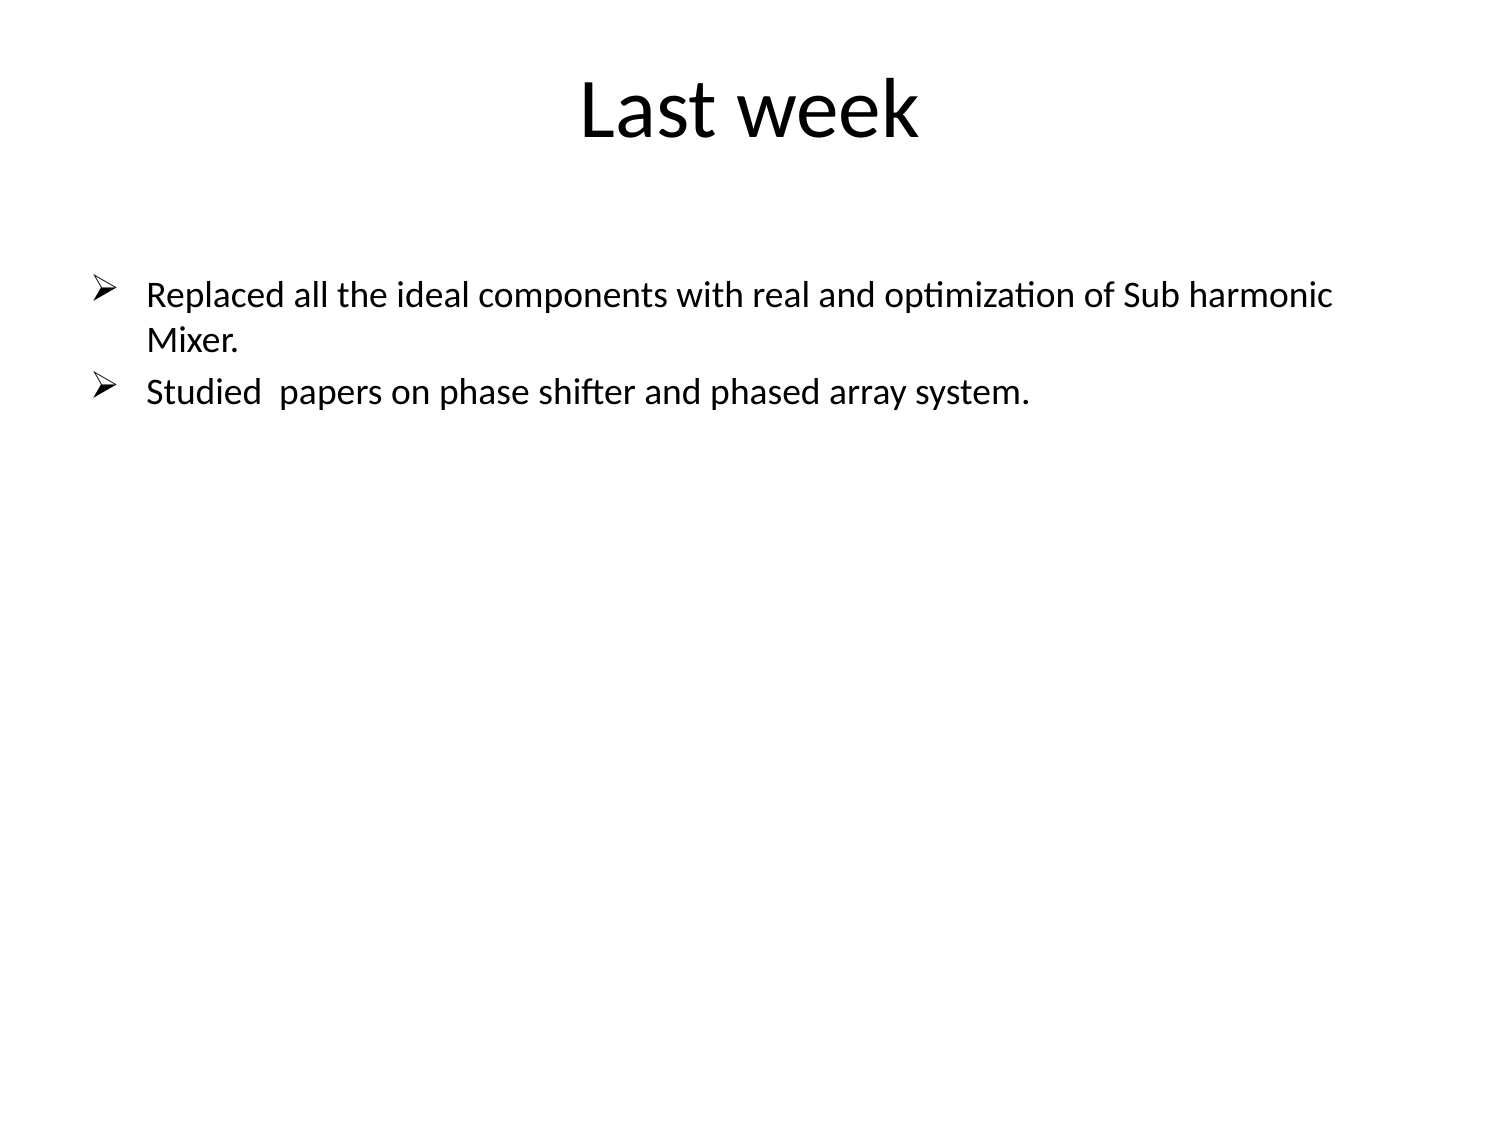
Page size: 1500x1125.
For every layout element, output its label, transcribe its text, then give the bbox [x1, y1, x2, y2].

title Last week [75, 45, 1425, 163]
list Replaced all the ideal components with real and optimization of Sub harmonic Mixer. Studied papers on phase shifter and phased array system. [75, 262, 1425, 1005]
